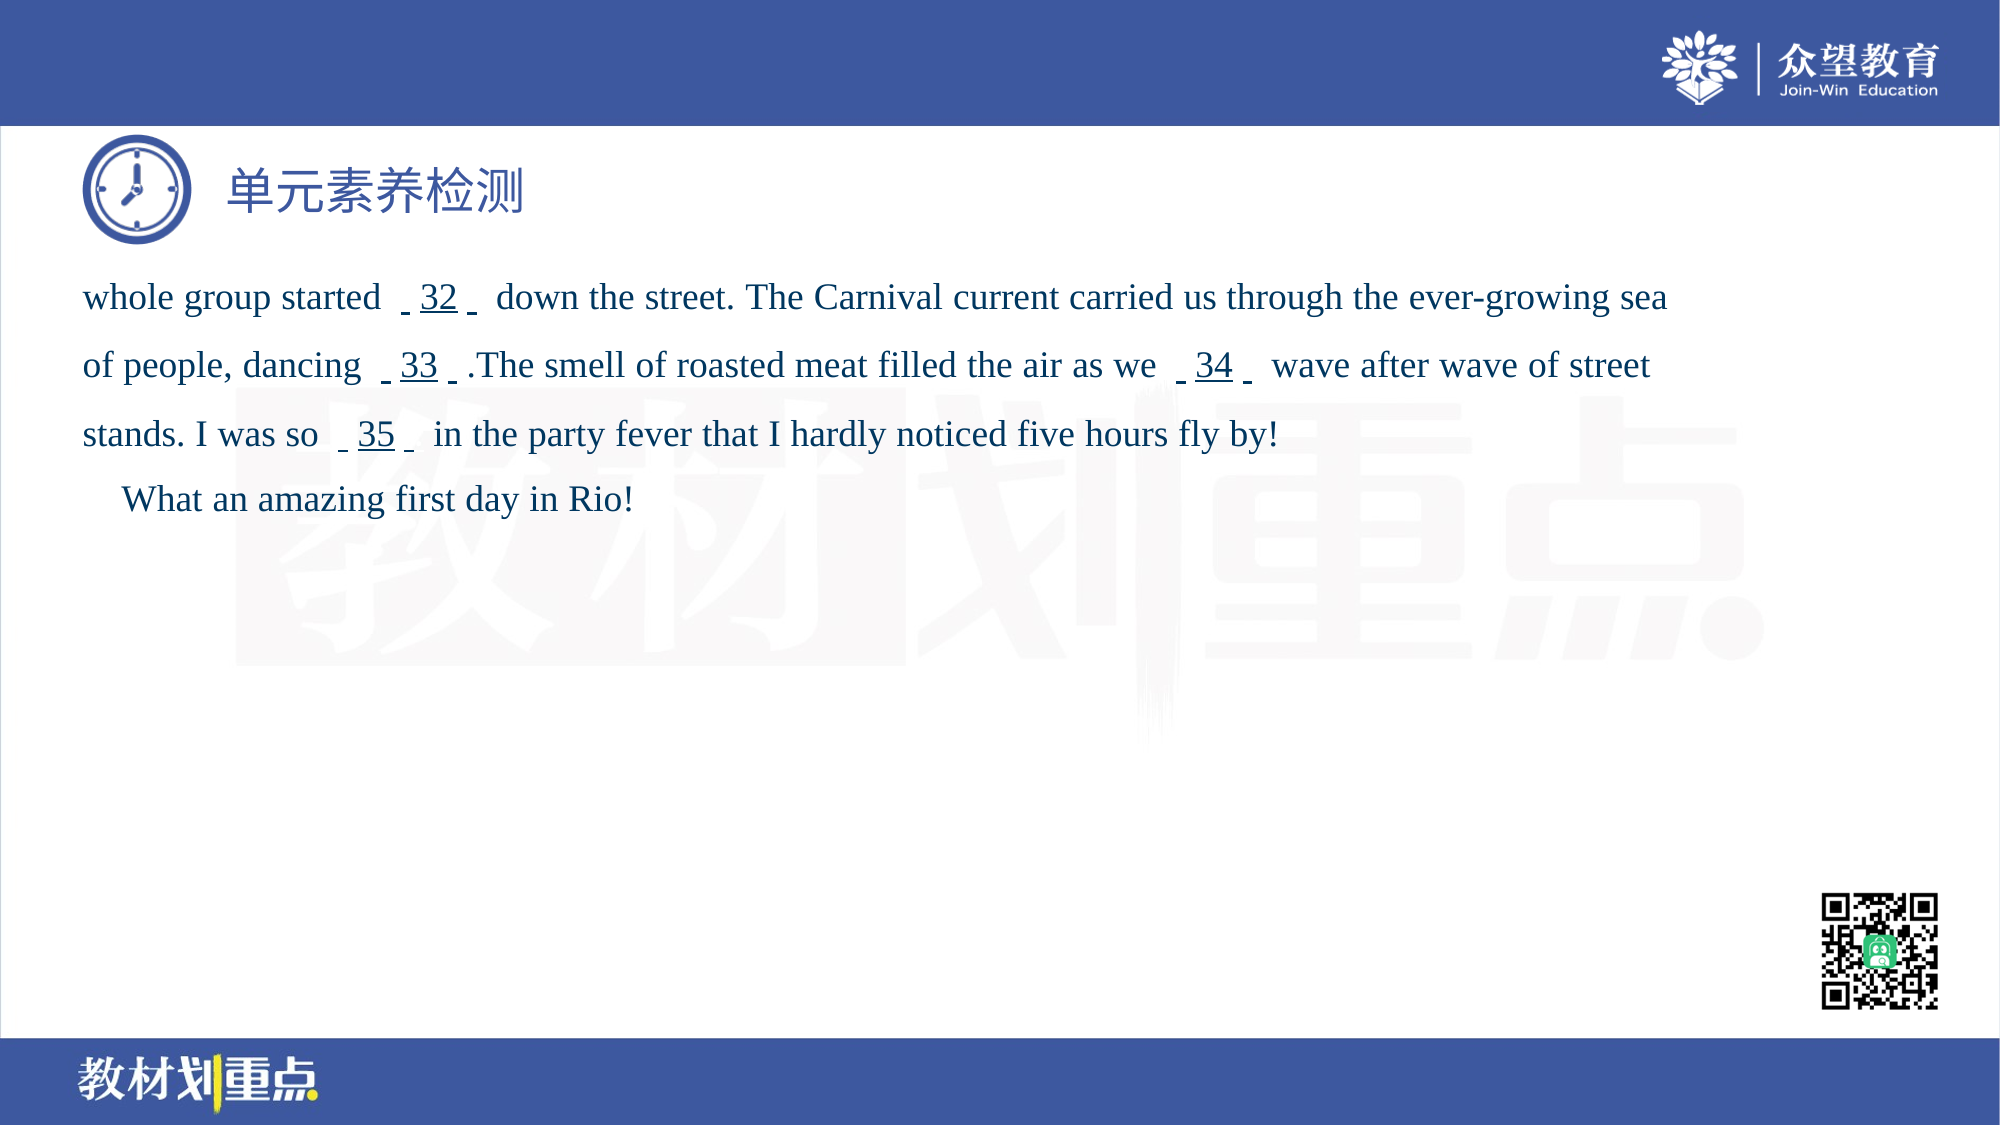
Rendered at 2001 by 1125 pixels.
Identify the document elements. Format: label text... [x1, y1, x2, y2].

text_box whole group started . .32. . down the street. The Carnival current carried us through the ever-growing sea of people, dancing . .33. ..The smell of roasted meat filled the air as we . .34. . wave after wave of street stands. I was so . .35. . in the party fever that I hardly noticed five hours fly by! What an amazing first day in Rio! [82, 247, 1817, 512]
picture [0, 0, 2000, 1125]
